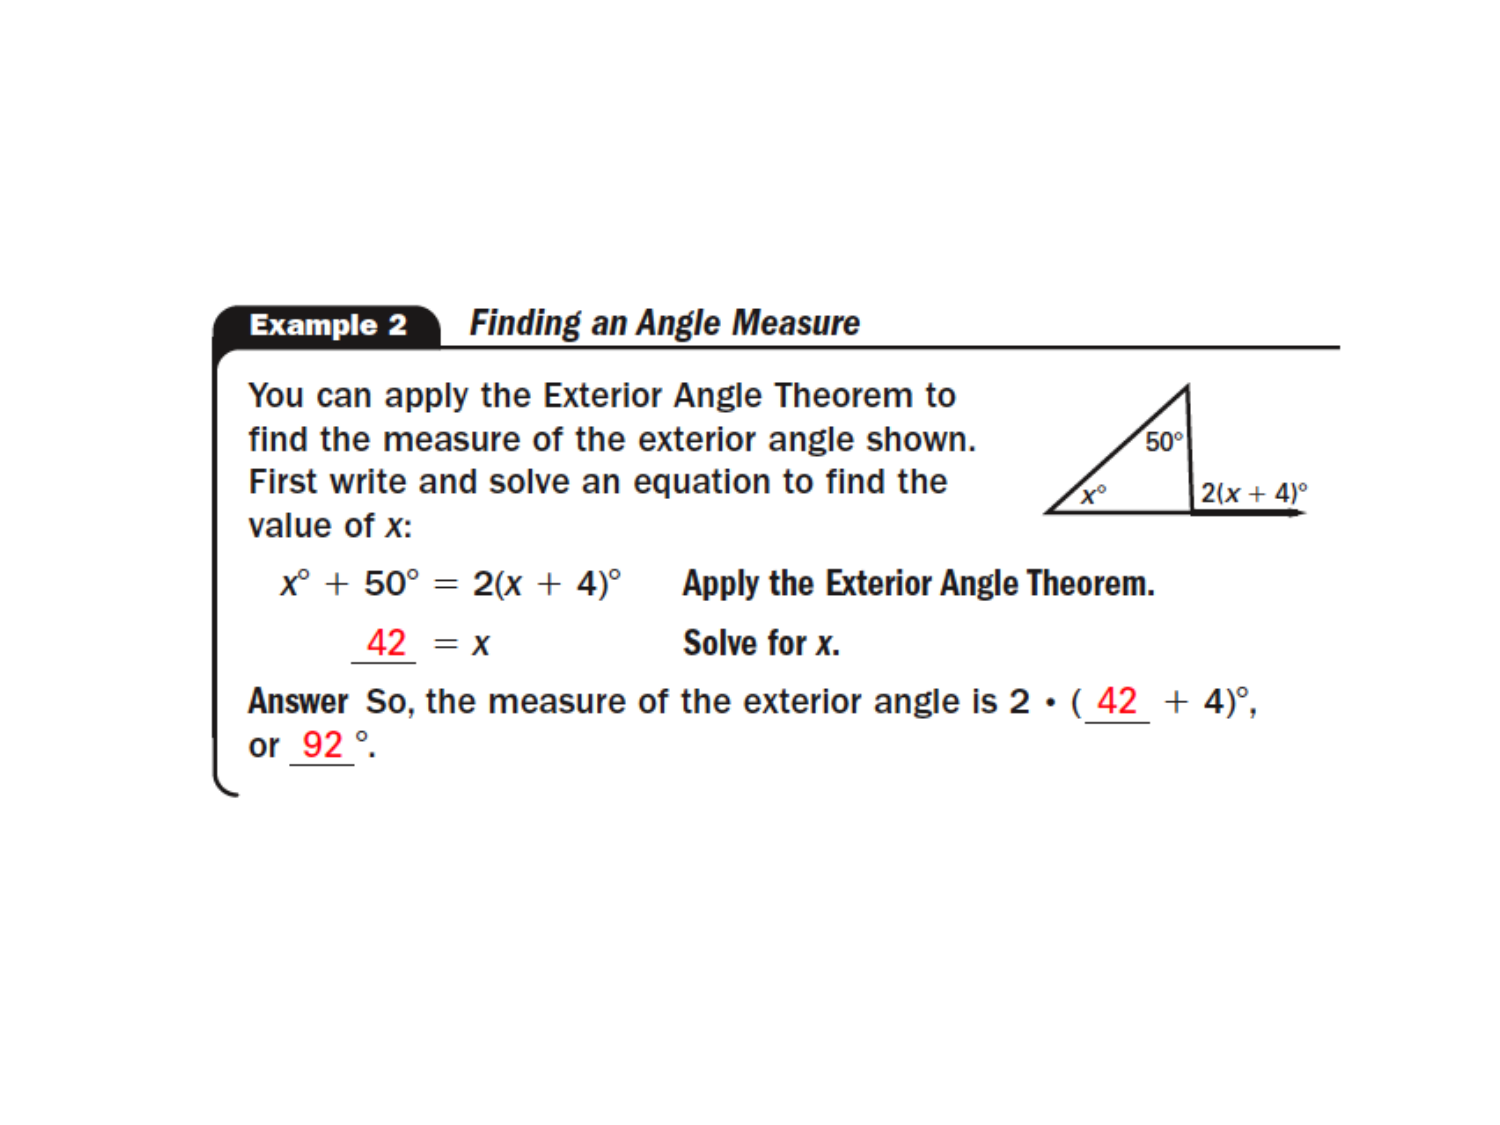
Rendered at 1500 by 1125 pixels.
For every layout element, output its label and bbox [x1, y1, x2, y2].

list [112, 257, 1388, 843]
